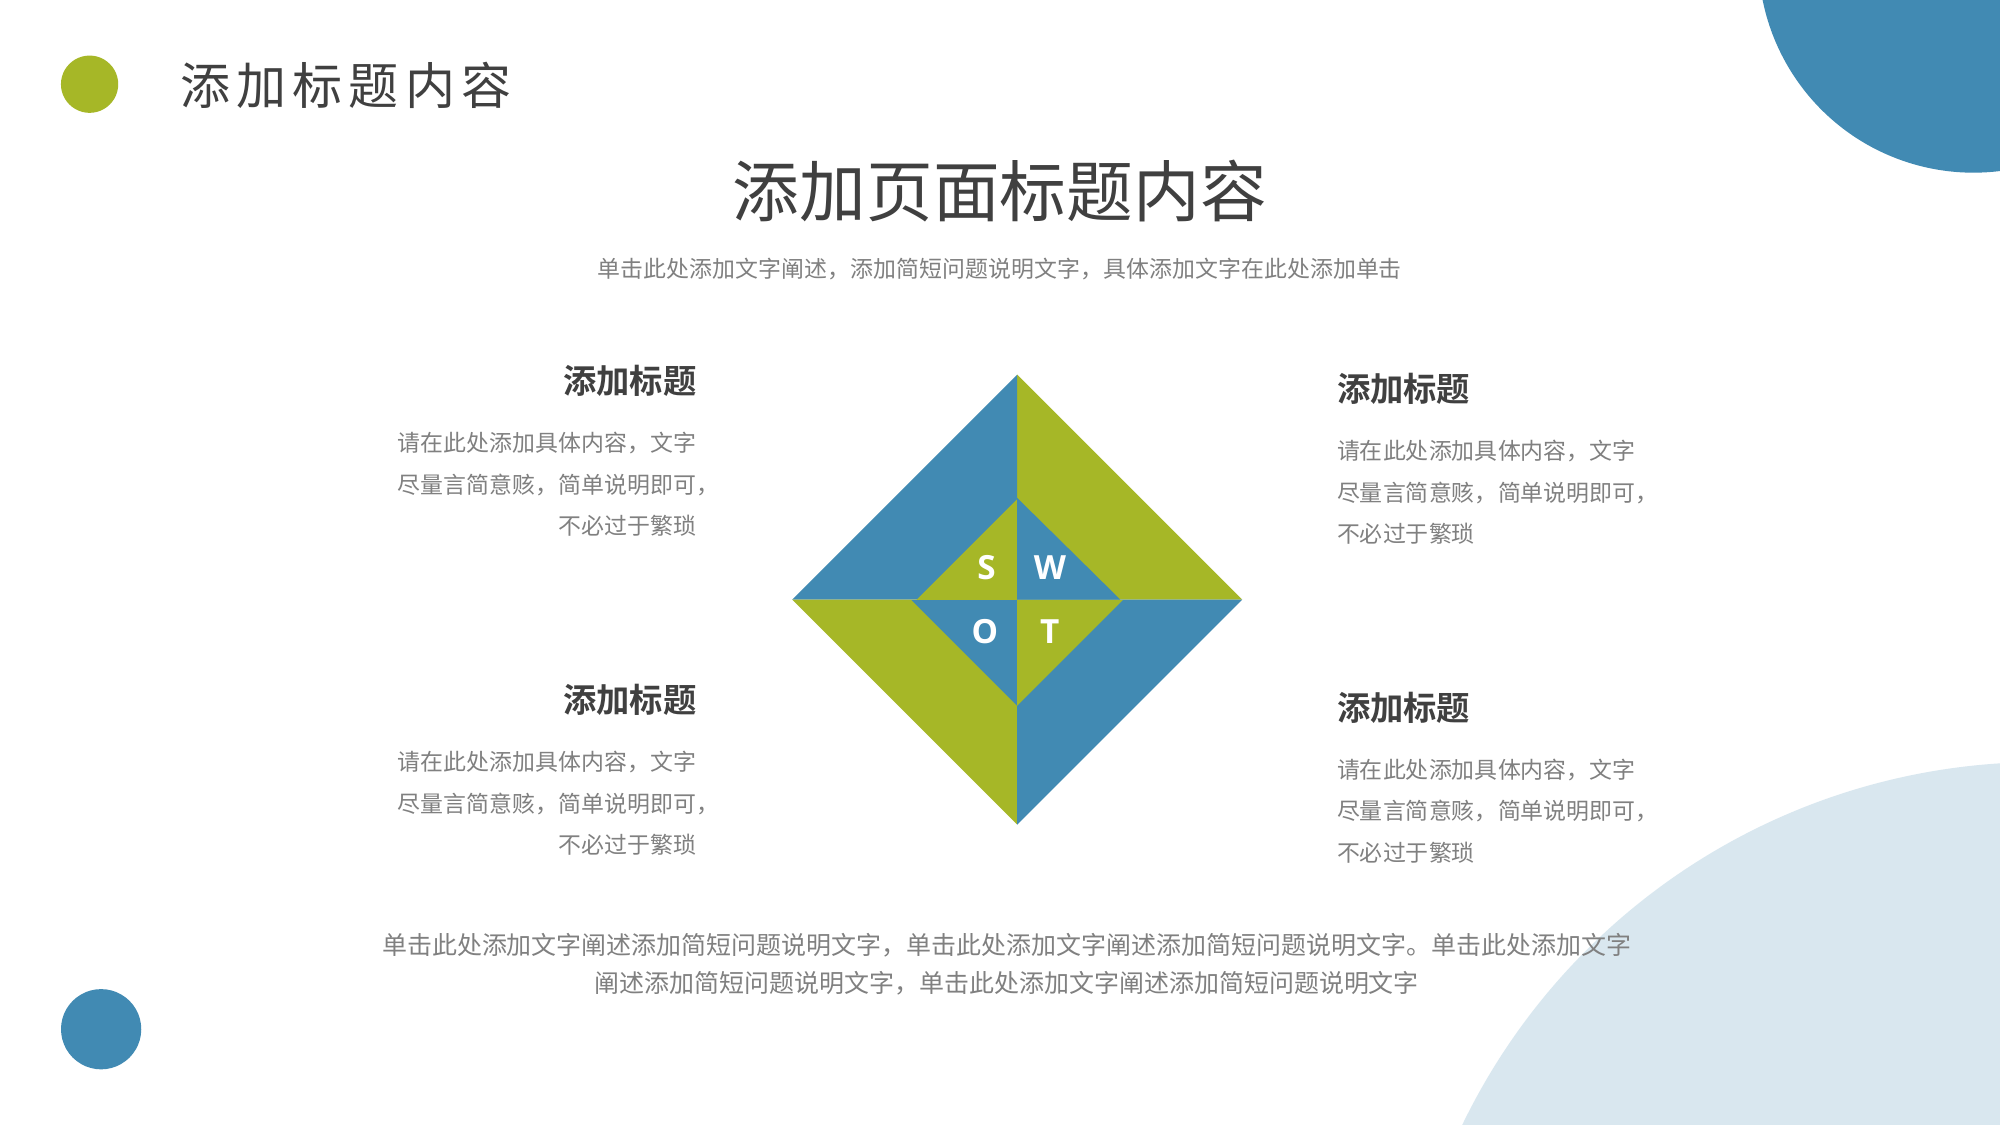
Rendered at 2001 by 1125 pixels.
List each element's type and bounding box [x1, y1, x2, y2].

text_box [792, 374, 1243, 825]
text_box [60, 0, 2000, 1125]
